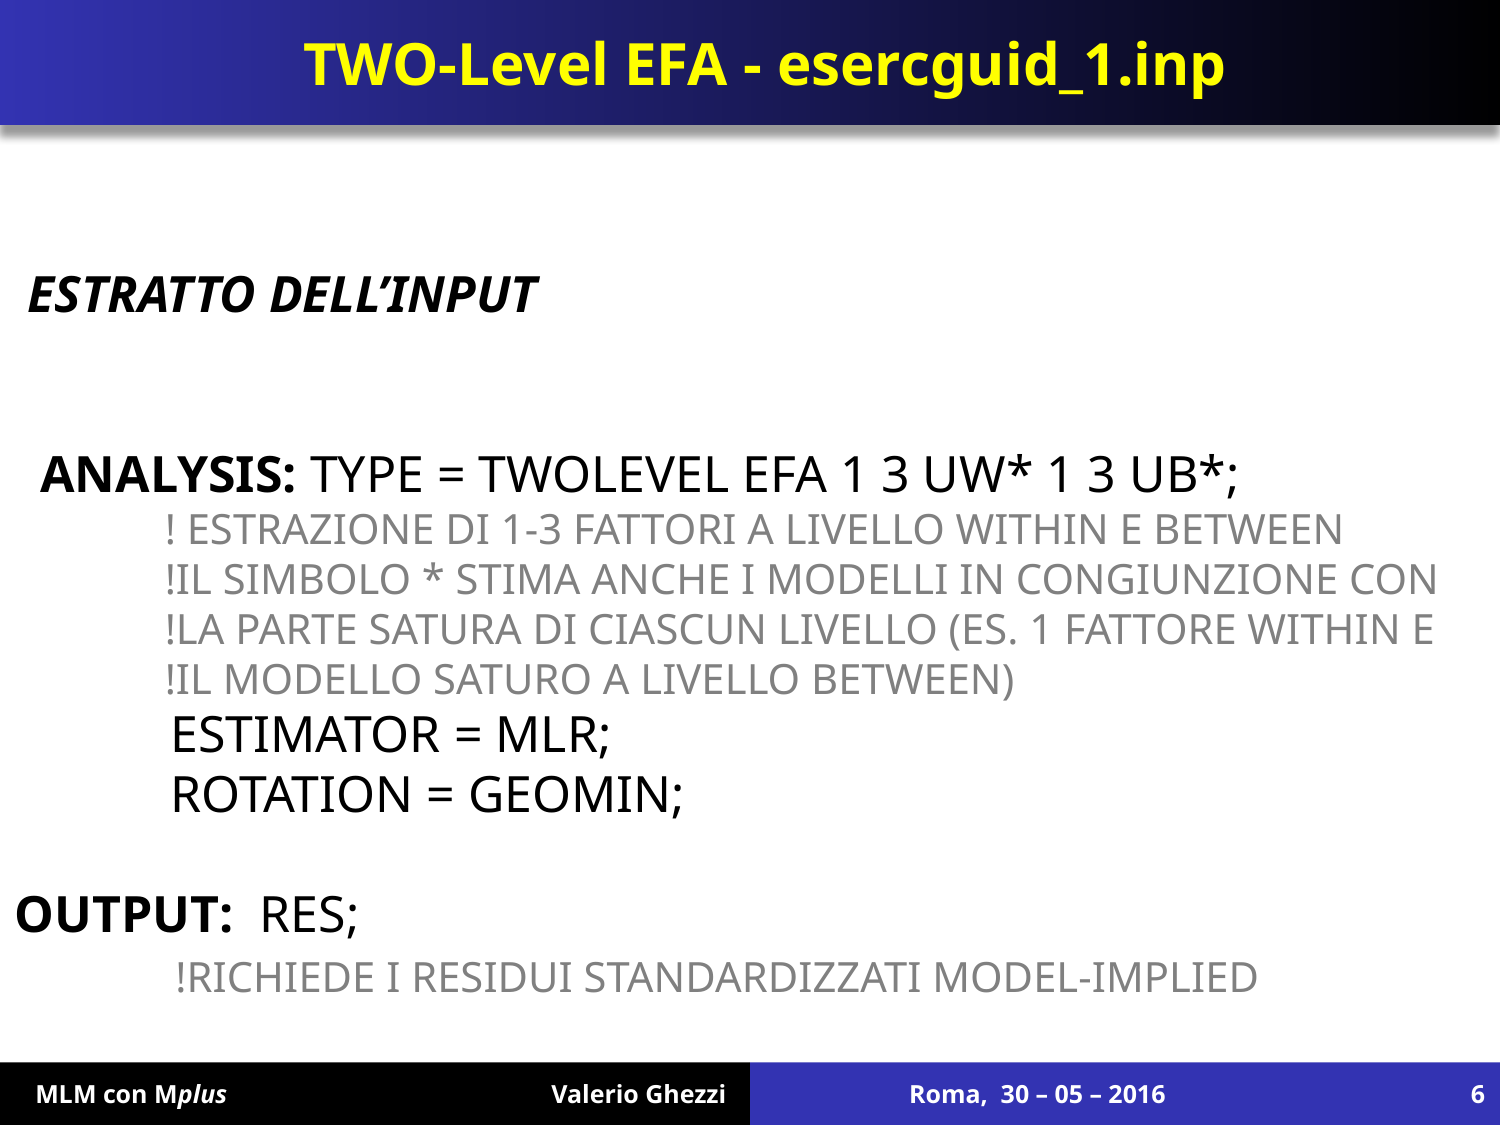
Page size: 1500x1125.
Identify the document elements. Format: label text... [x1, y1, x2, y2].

title TWO-Level EFA - esercguid_1.inp [0, 0, 1500, 126]
slide_number 6 [1325, 1065, 1500, 1125]
text_box Roma, 30 – 05 – 2016 [750, 1062, 1325, 1125]
text_box ESTRATTO DELL’INPUT ANALYSIS: TYPE = TWOLEVEL EFA 1 3 UW* 1 3 UB*; ! ESTRAZIONE DI 1-3 FATTORI A LIVELLO WITHIN E BETWEEN !IL SIMBOLO * STIMA ANCHE I MODELLI IN CONGIUNZIONE CON !LA PARTE SATURA DI CIASCUN LIVELLO (ES. 1 FATTORE WITHIN E !IL MODELLO SATURO A LIVELLO BETWEEN) ESTIMATOR = MLR; ROTATION = GEOMIN; OUTPUT: RES; !RICHIEDE I RESIDUI STANDARDIZZATI MODEL-IMPLIED [0, 255, 1500, 1011]
list MLM con Mplus Valerio Ghezzi [0, 1062, 750, 1125]
